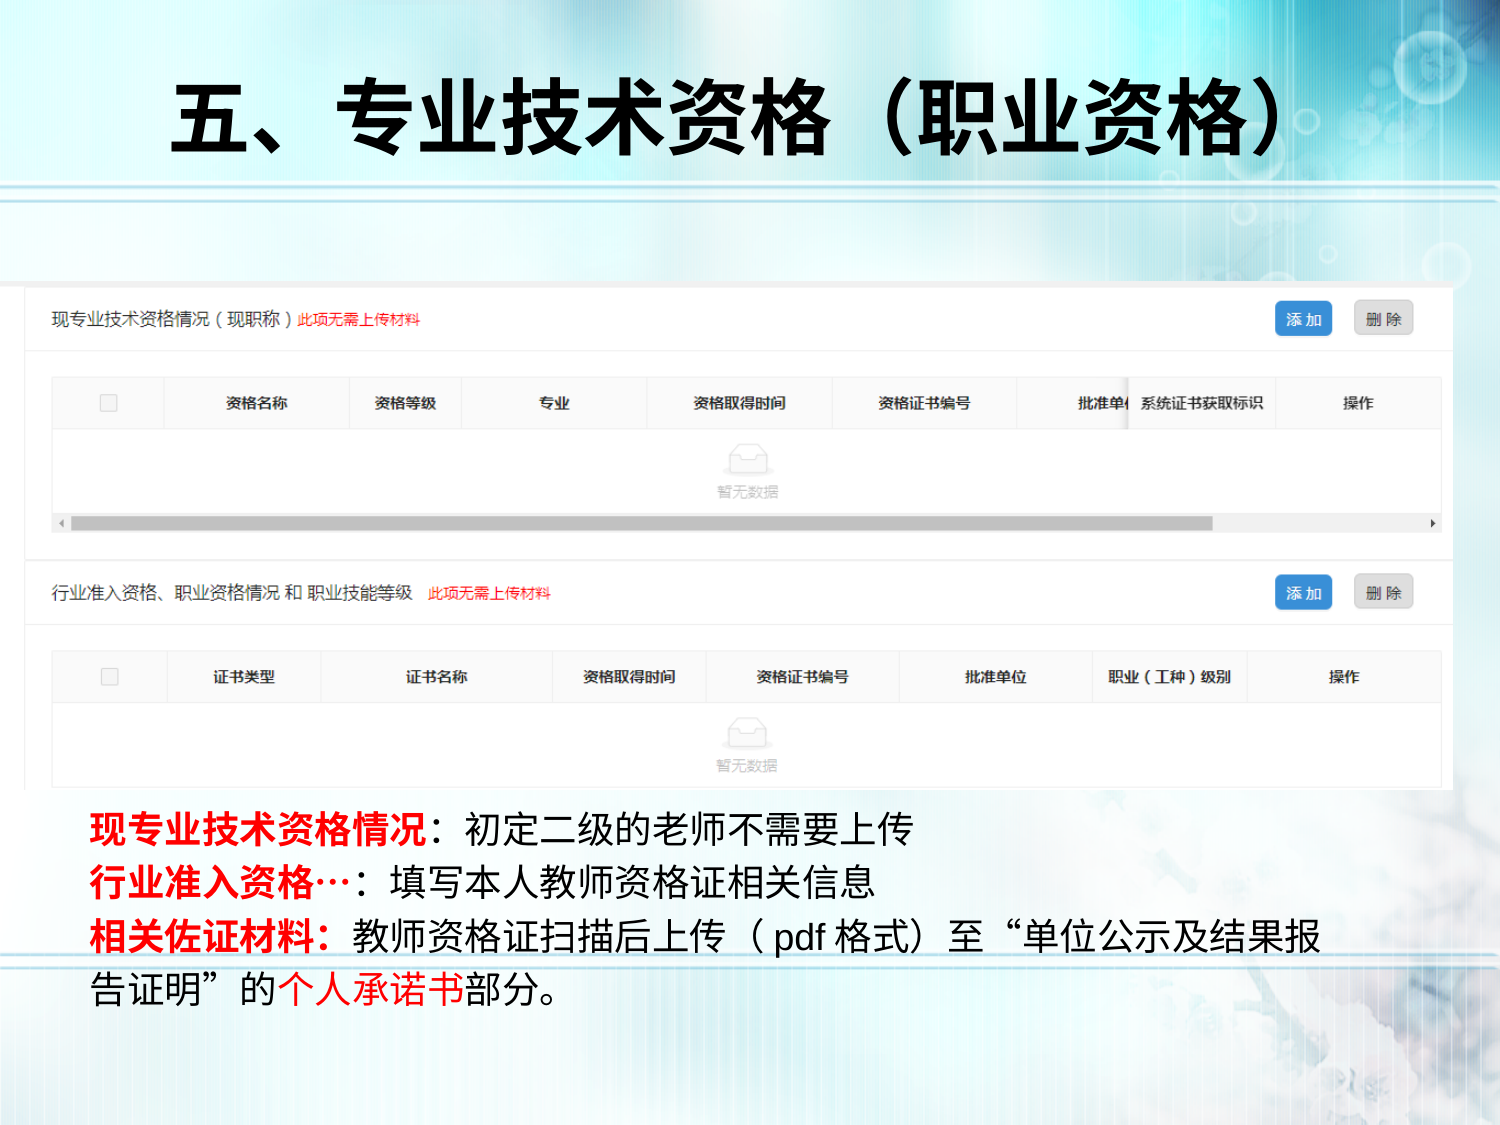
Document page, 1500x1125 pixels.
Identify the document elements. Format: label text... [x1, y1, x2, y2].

text_box 现专业技术资格情况：初定二级的老师不需要上传 行业准入资格…：填写本人教师资格证相关信息 相关佐证材料：教师资格证扫描后上传（pdf格式）至“单位公示及结果报告证明”的个人承诺书部分。 [74, 790, 1363, 1019]
title 五、专业技术资格（职业资格） [74, 45, 1426, 185]
picture [0, 0, 1500, 1125]
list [0, 282, 1453, 790]
